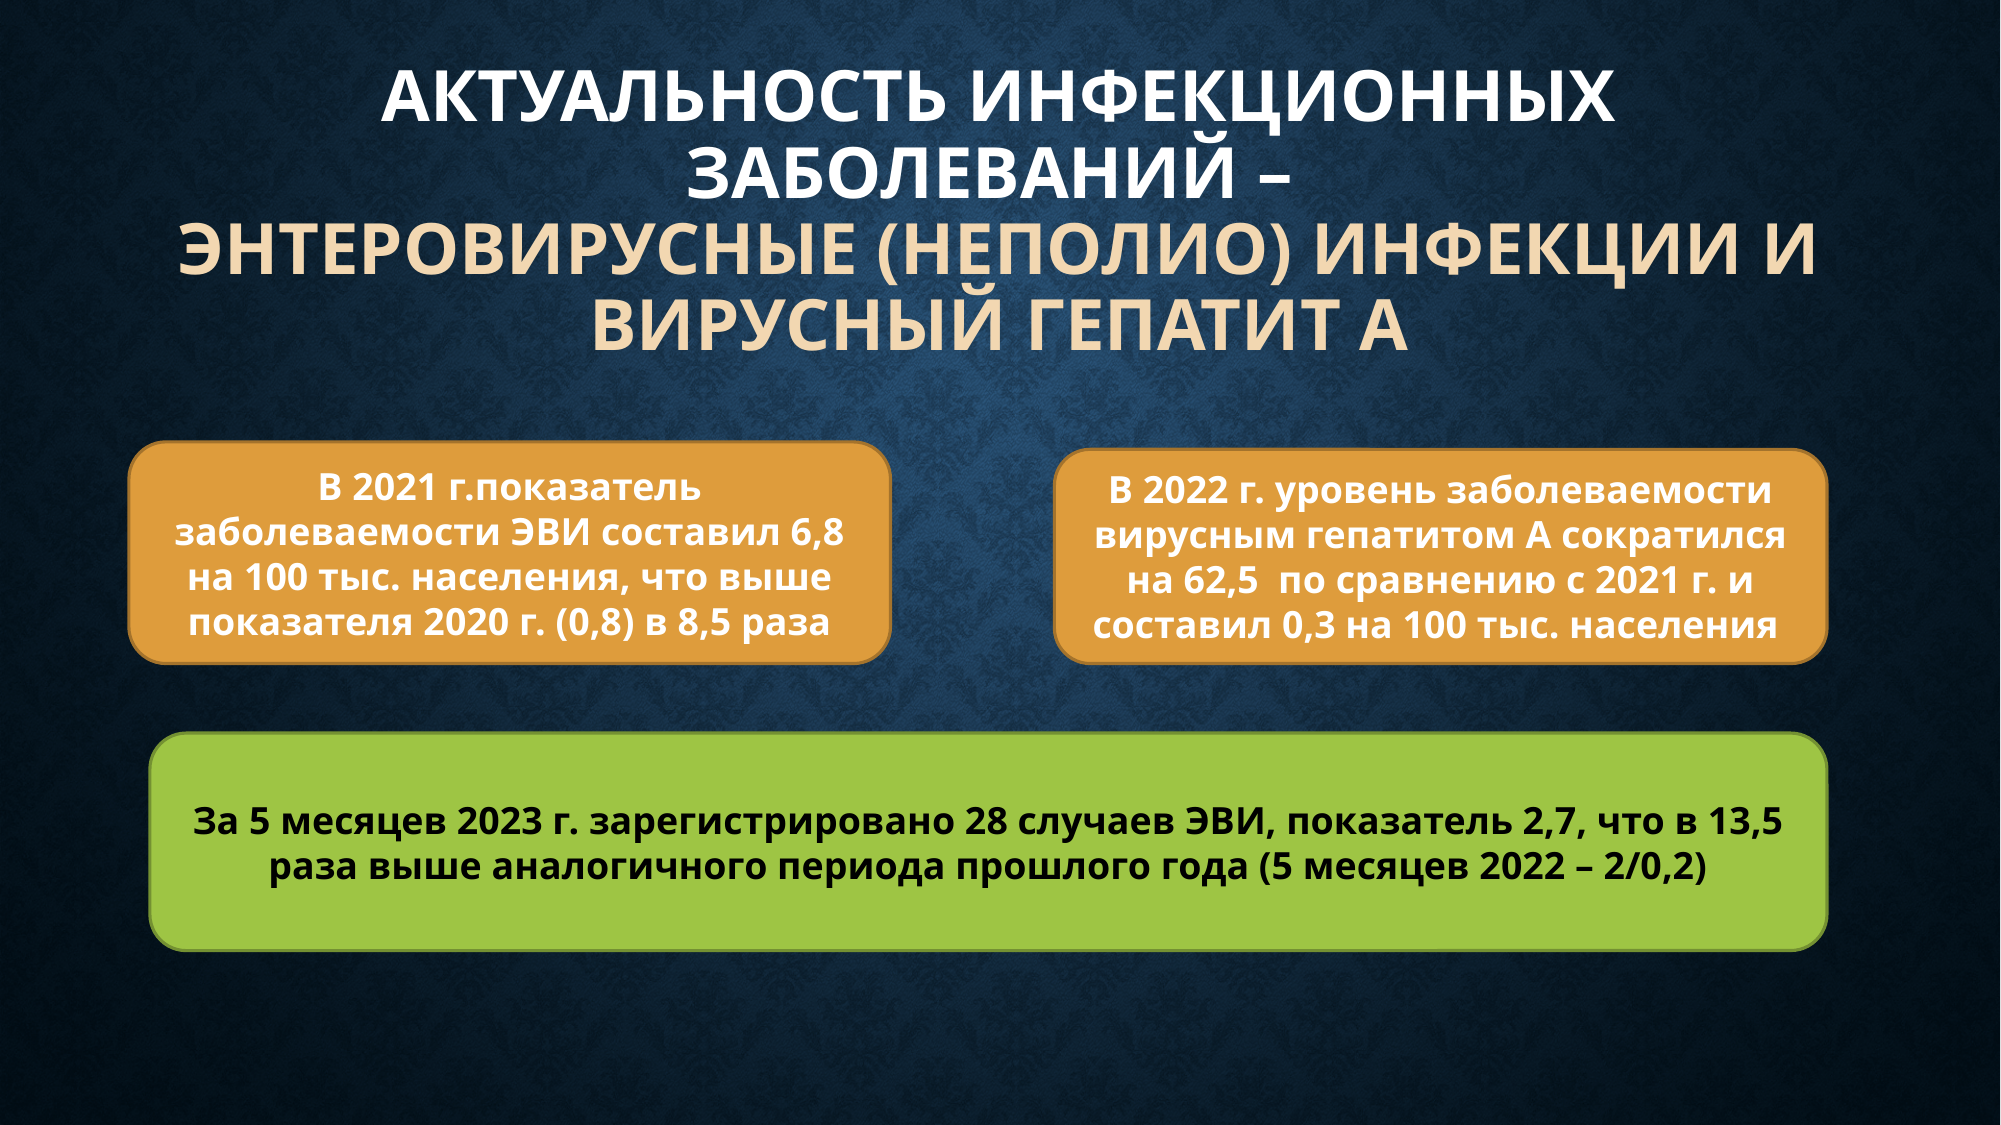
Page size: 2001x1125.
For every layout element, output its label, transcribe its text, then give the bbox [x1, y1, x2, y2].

title Актуальность инфекционных заболеваний – энтеровирусные (неполио) инфекции и вирусный гепатит А [149, 47, 1849, 380]
text_box В 2022 г. уровень заболеваемости вирусным гепатитом А сократился на 62,5 по сравнению с 2021 г. и составил 0,3 на 100 тыс. населения [1052, 447, 1829, 666]
text_box В 2021 г.показатель заболеваемости ЭВИ составил 6,8 на 100 тыс. населения, что выше показателя 2020 г. (0,8) в 8,5 раза [127, 440, 893, 666]
text_box За 5 месяцев 2023 г. зарегистрировано 28 случаев ЭВИ, показатель 2,7, что в 13,5 раза выше аналогичного периода прошлого года (5 месяцев 2022 – 2/0,2) [148, 731, 1829, 953]
